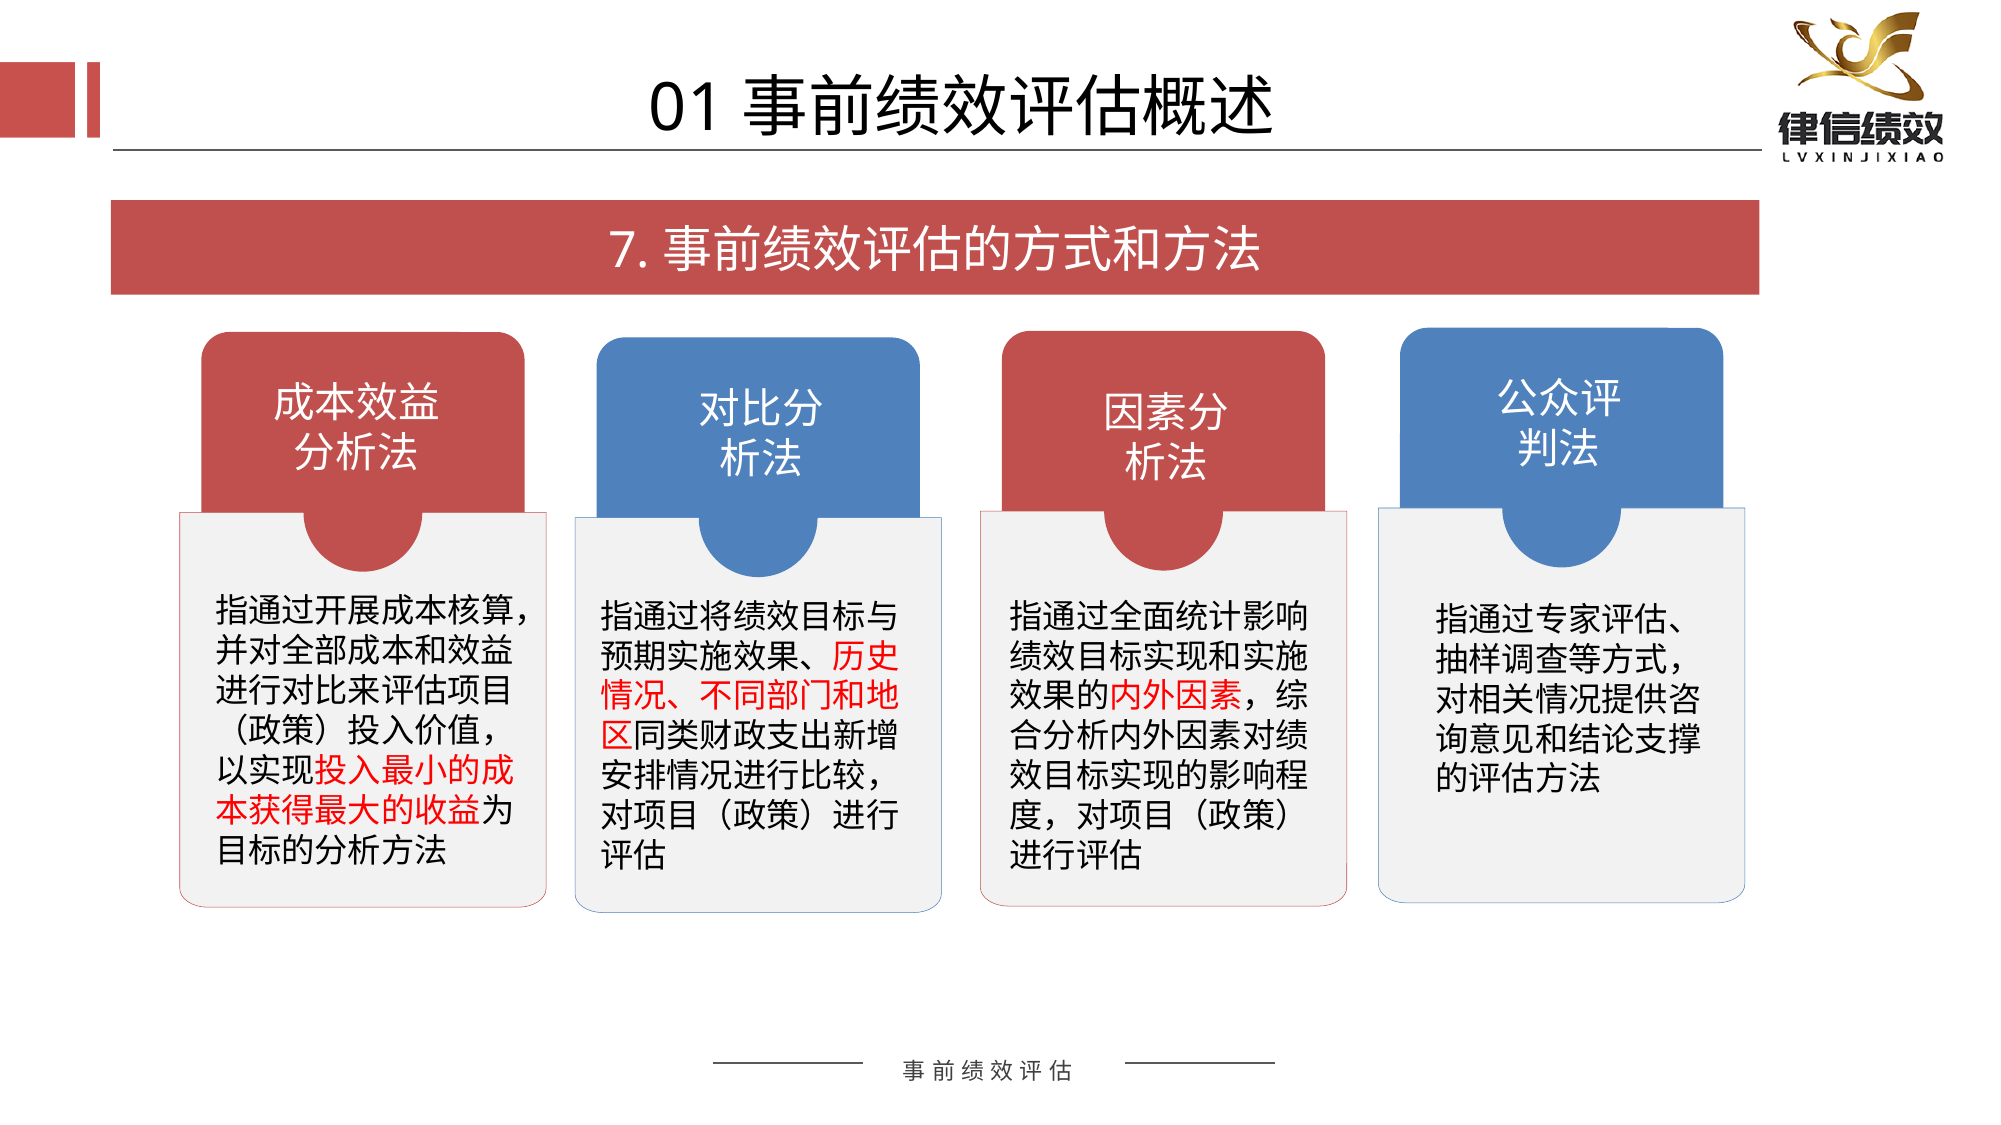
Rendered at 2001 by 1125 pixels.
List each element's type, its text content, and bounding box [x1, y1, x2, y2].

picture [1762, 0, 1959, 175]
text_box 7.事前绩效评估的方式和方法 [109, 198, 1762, 297]
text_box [574, 337, 942, 913]
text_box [1378, 327, 1746, 904]
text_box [980, 330, 1348, 907]
text_box 01事前绩效评估概述 [575, 62, 1350, 145]
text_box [179, 331, 547, 908]
